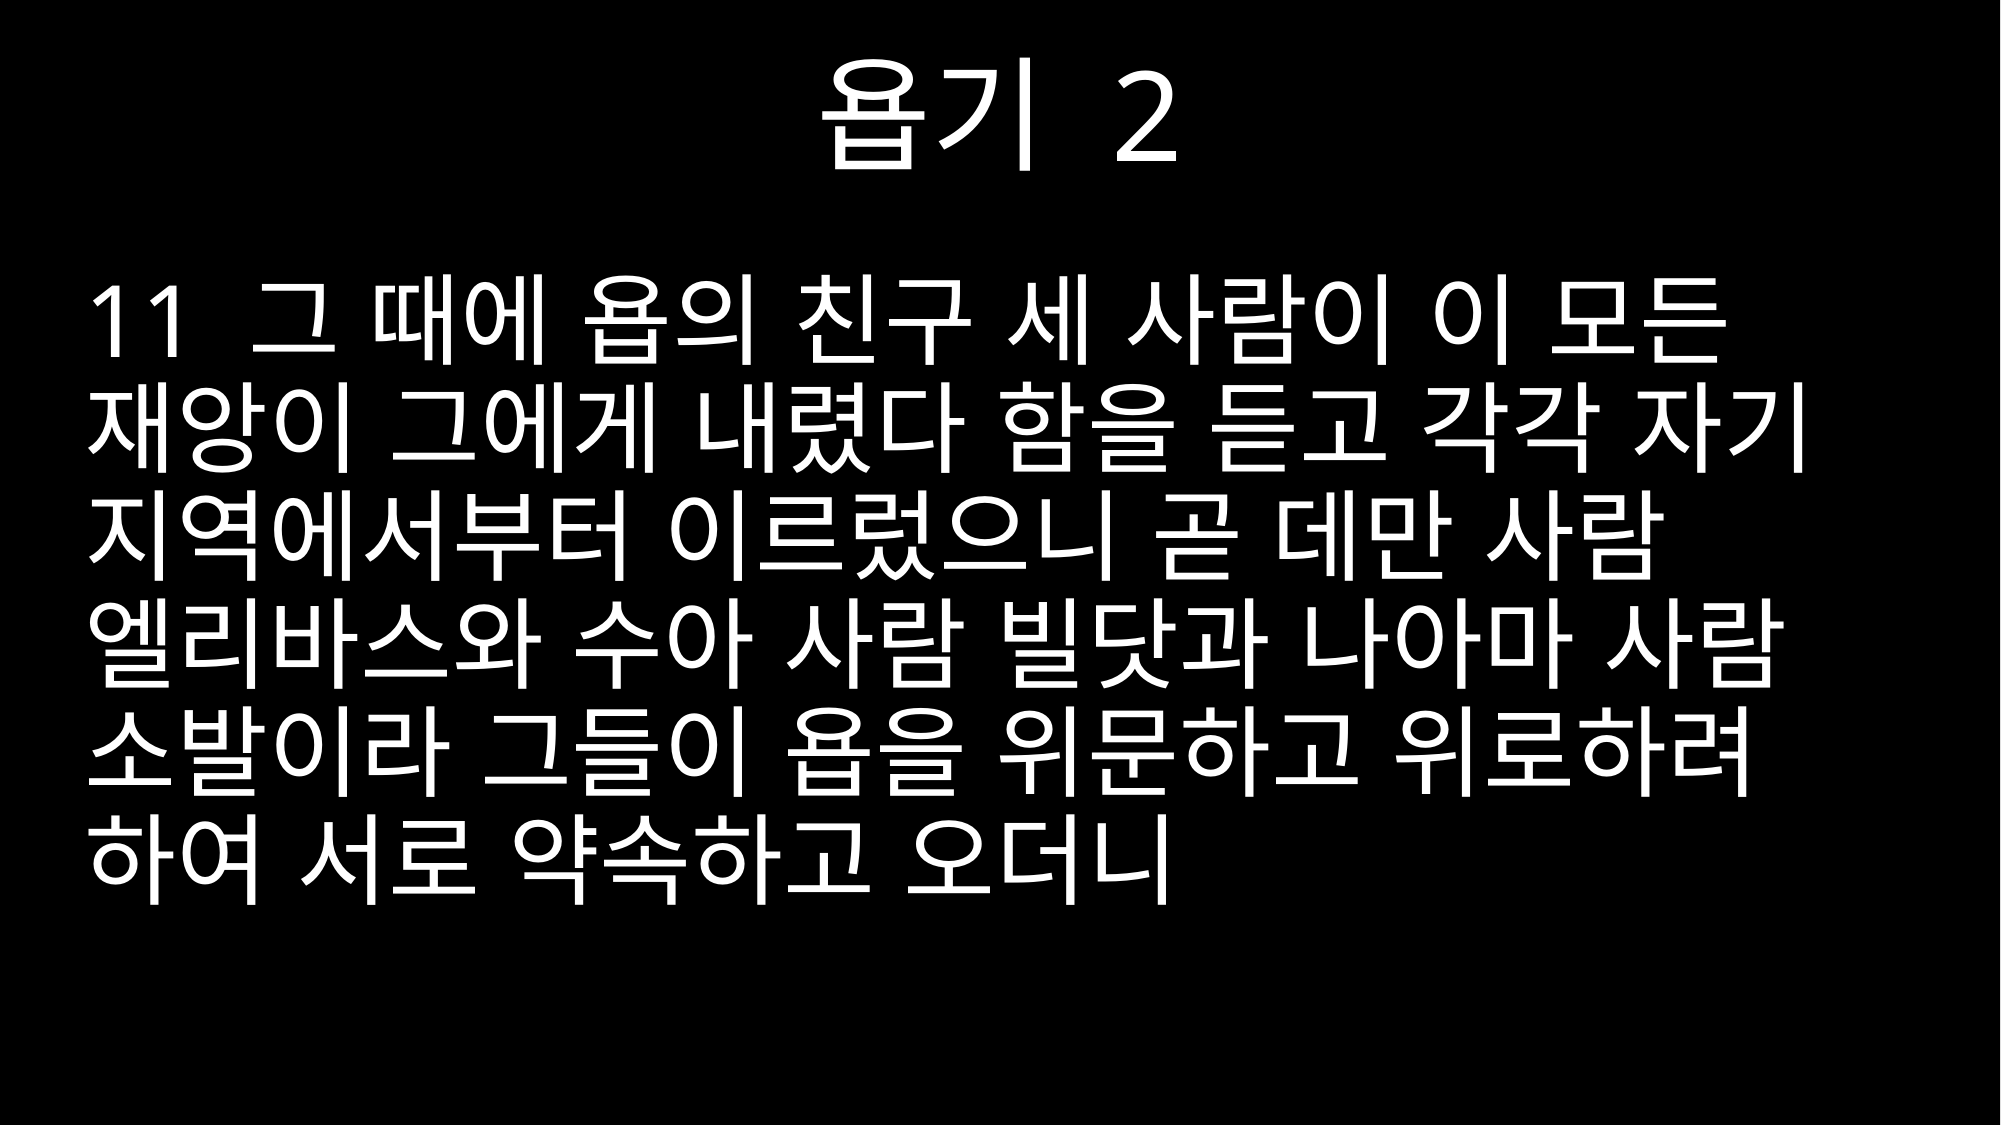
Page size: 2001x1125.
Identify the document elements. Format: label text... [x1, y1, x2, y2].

footer 욥기 2 [0, 32, 2000, 192]
list 11 그 때에 욥의 친구 세 사람이 이 모든 재앙이 그에게 내렸다 함을 듣고 각각 자기 지역에서부터 이르렀으니 곧 데만 사람 엘리바스와 수아 사람 빌닷과 나아마 사람 소발이라 그들이 욥을 위문하고 위로하려 하여 서로 약속하고 오더니 [69, 263, 1953, 423]
picture [0, 0, 2001, 1125]
